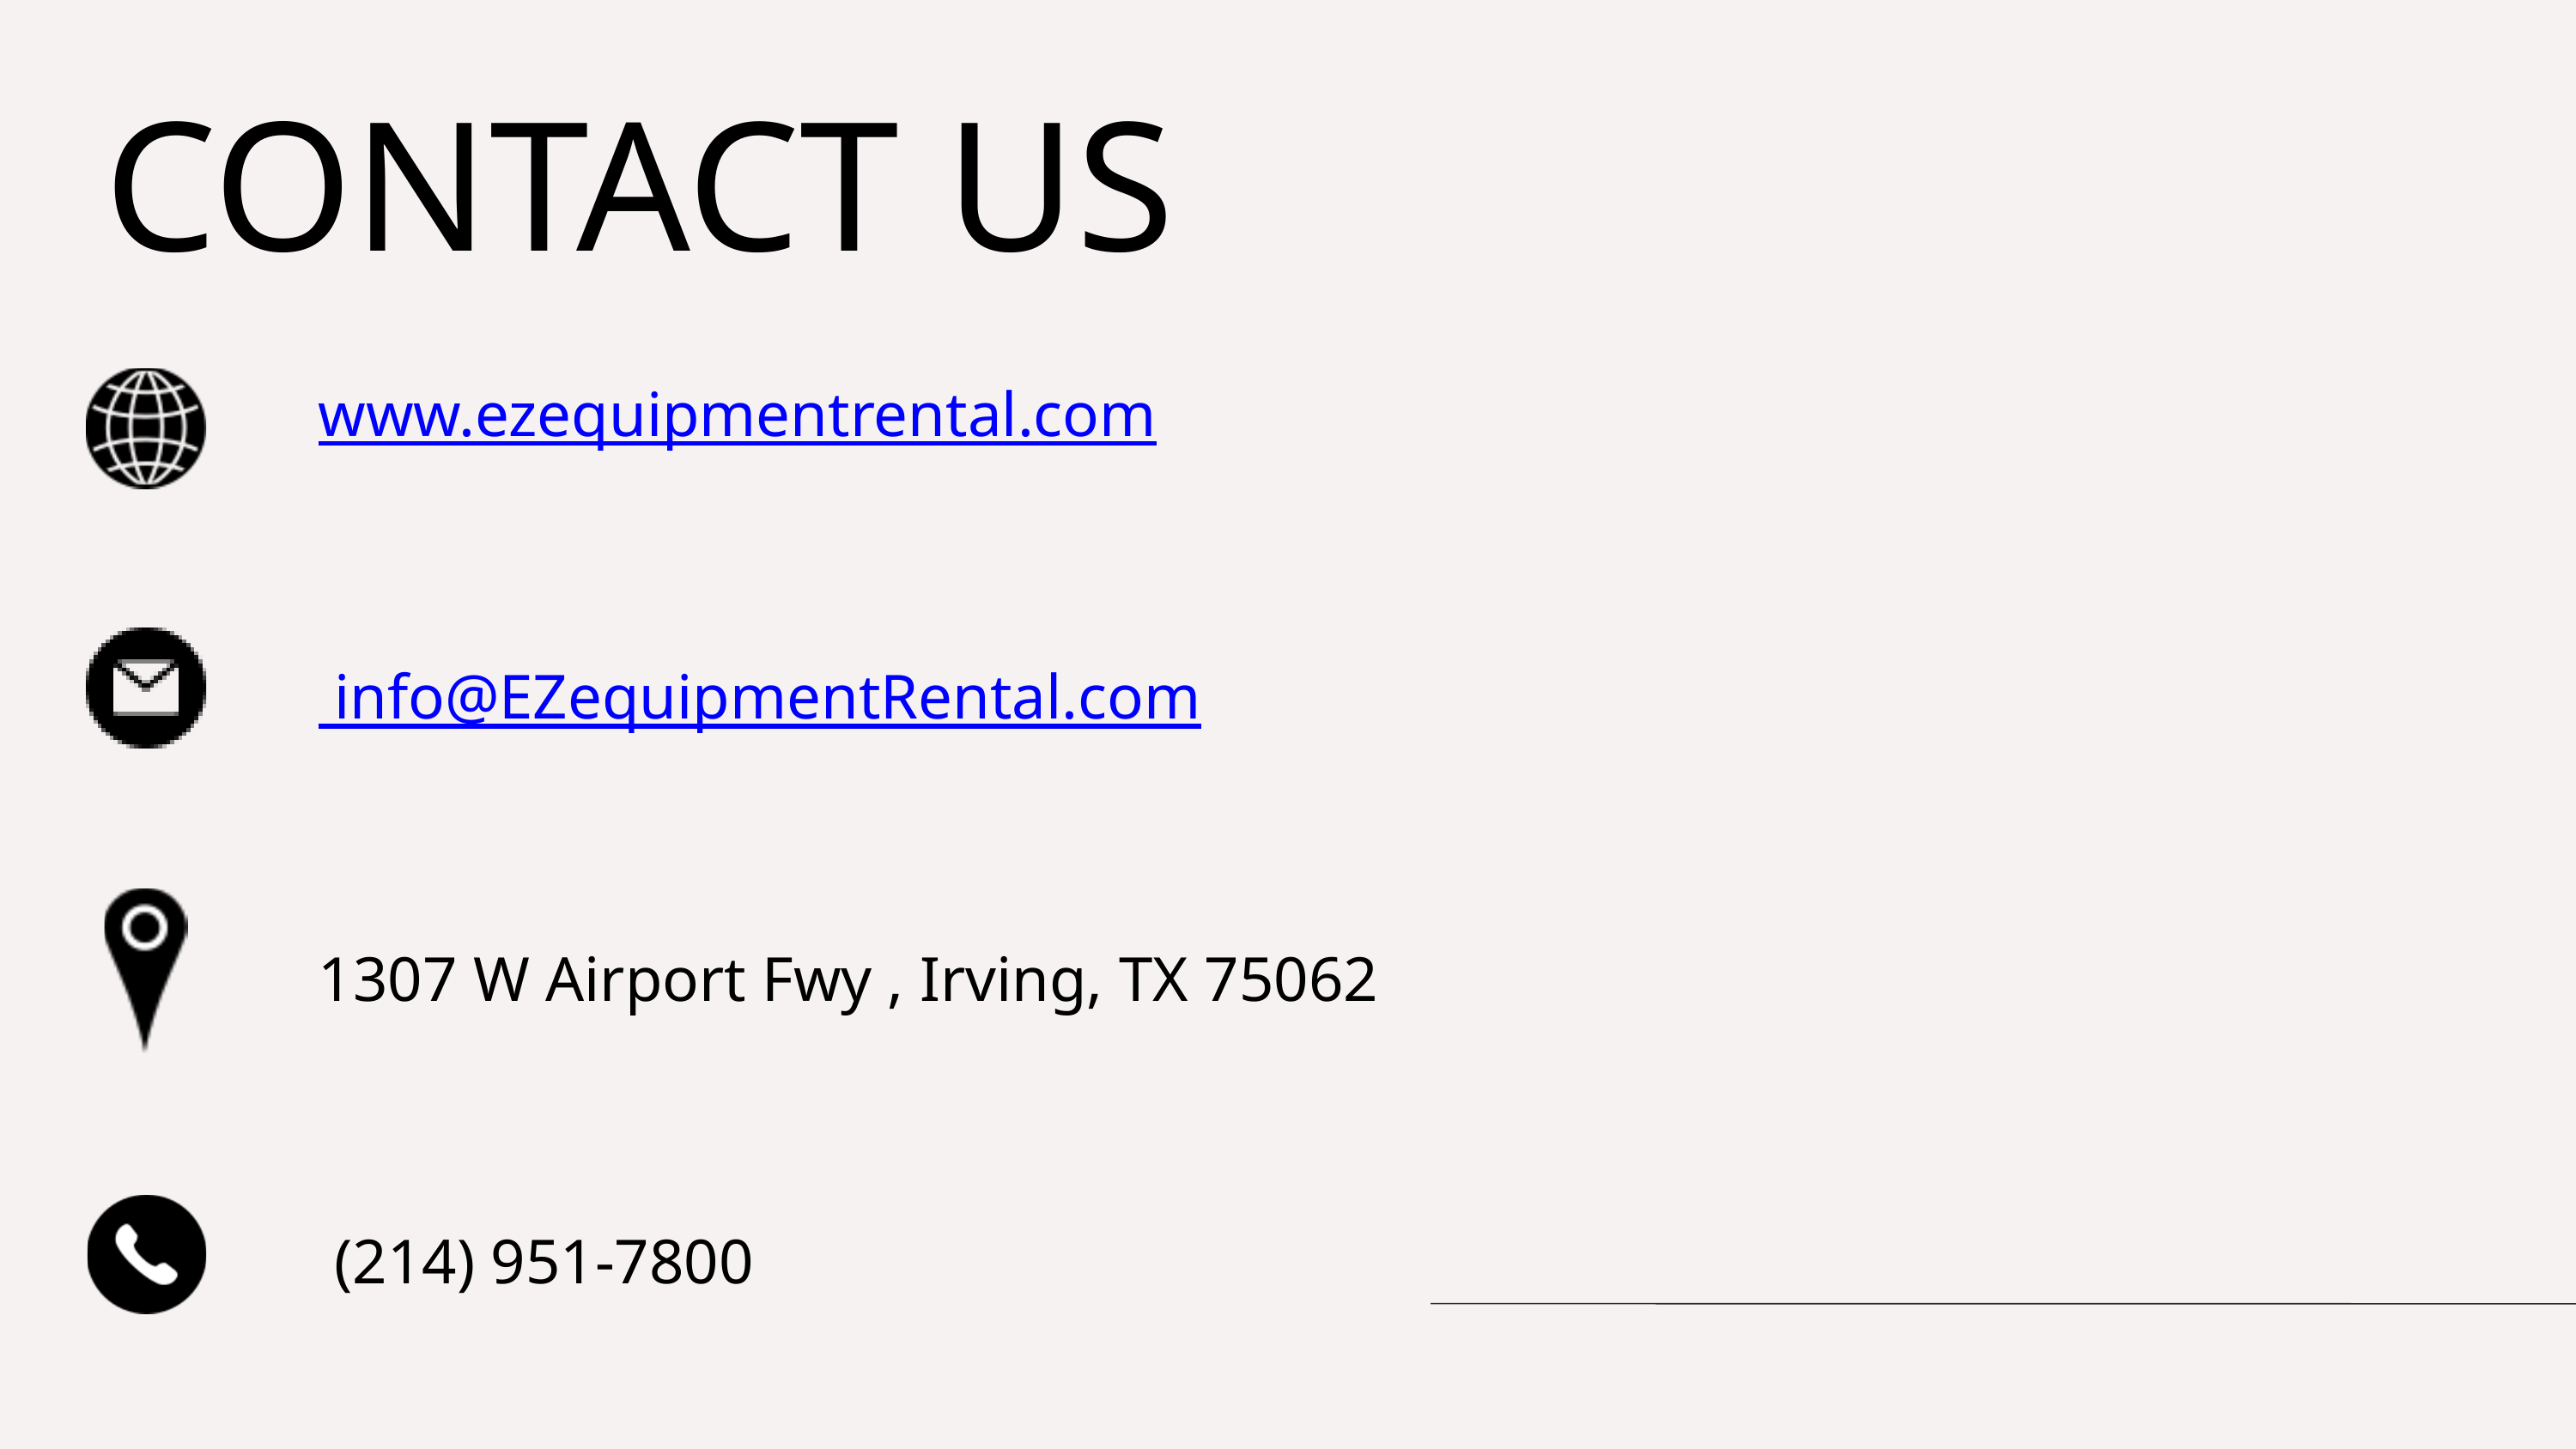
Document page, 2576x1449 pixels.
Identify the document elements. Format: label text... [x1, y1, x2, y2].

text_box [87, 1195, 207, 1314]
text_box CONTACT US [104, 108, 1248, 288]
text_box (214) 951-7800 [318, 1210, 2092, 1296]
text_box 1307 W Airport Fwy , Irving, TX 75062 [318, 928, 2376, 1014]
text_box www.ezequipmentrental.com [318, 373, 1568, 458]
text_box [104, 888, 188, 1056]
text_box info@EZequipmentRental.com [318, 656, 1946, 742]
text_box [86, 368, 207, 489]
text_box [86, 627, 207, 749]
